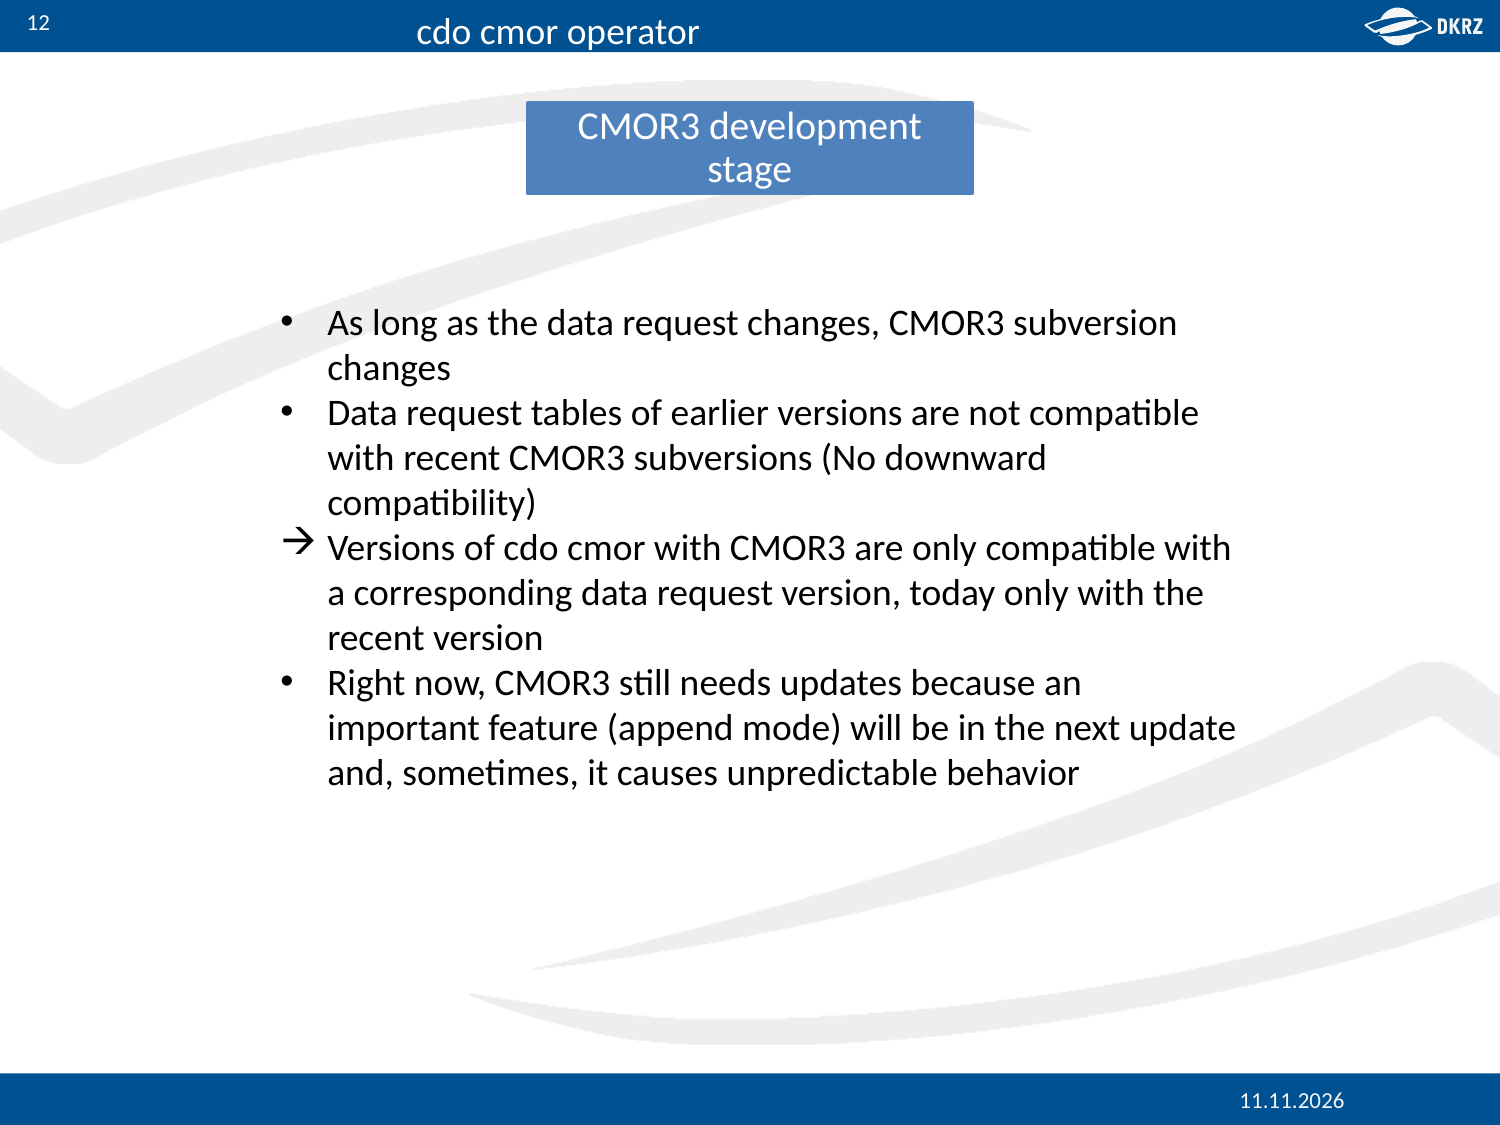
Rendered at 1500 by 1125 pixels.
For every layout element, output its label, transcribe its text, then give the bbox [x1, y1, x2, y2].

picture [0, 80, 1032, 464]
text_box As long as the data request changes, CMOR3 subversion changes Data request tables of earlier versions are not compatible with recent CMOR3 subversions (No downward compatibility) Versions of cdo cmor with CMOR3 are only compatible with a corresponding data request version, today only with the recent version Right now, CMOR3 still needs updates because an important feature (append mode) will be in the next update and, sometimes, it causes unpredictable behavior [265, 290, 1258, 801]
slide_number 12 [1, 0, 65, 53]
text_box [527, 103, 973, 194]
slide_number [1187, 1072, 1360, 1125]
picture [470, 662, 1500, 1044]
